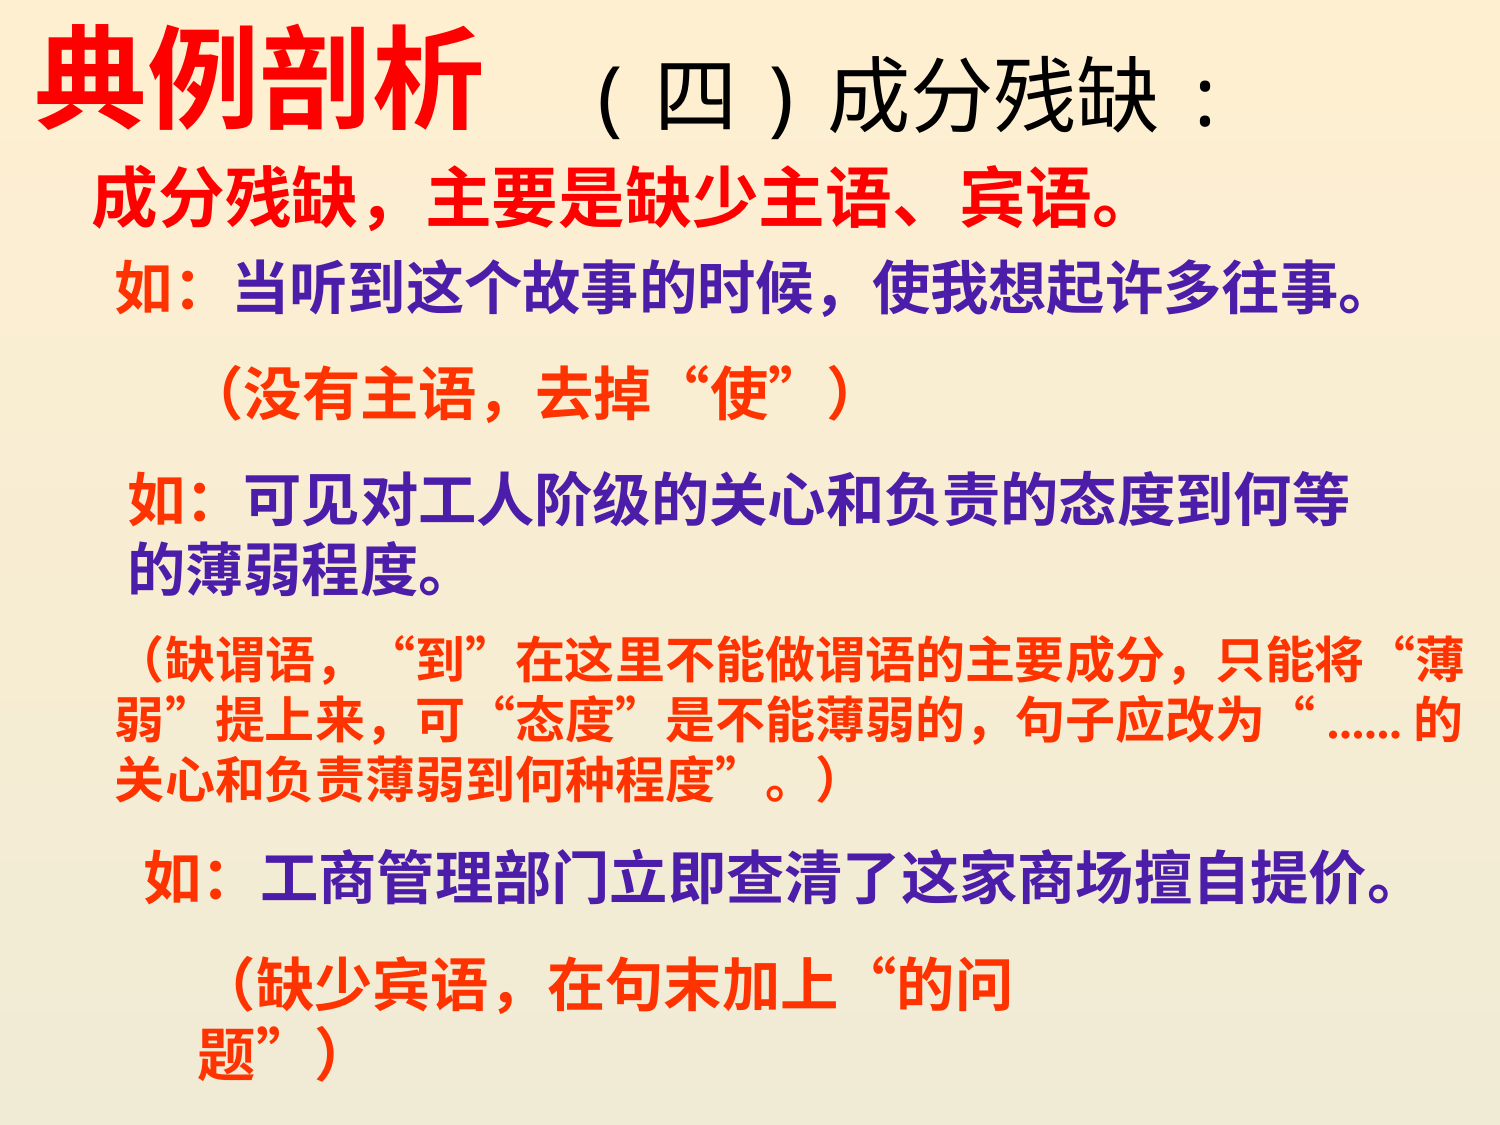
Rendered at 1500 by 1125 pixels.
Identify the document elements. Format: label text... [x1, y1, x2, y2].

text_box （没有主语，去掉“使”） [171, 349, 1134, 456]
text_box [37, 112, 1450, 208]
text_box (四)成分残缺: [519, 35, 1246, 112]
text_box 如：可见对工人阶级的关心和负责的态度到何等的薄弱程度。 [112, 456, 1413, 611]
text_box （缺谓语，“到”在这里不能做谓语的主要成分，只能将“薄弱”提上来，可“态度”是不能薄弱的，句子应改为“......的关心和负责薄弱到何种程度”。） [100, 621, 1500, 877]
text_box （缺少宾语，在句末加上“的问题”） [183, 940, 1196, 1096]
text_box 成分残缺，主要是缺少主语、宾语。 [76, 148, 1277, 329]
text_box 如：工商管理部门立即查清了这家商场擅自提价。 [88, 834, 1401, 1004]
text_box 典例剖析 [19, 0, 500, 150]
text_box 如：当听到这个故事的时候，使我想起许多往事。 [100, 243, 1426, 414]
